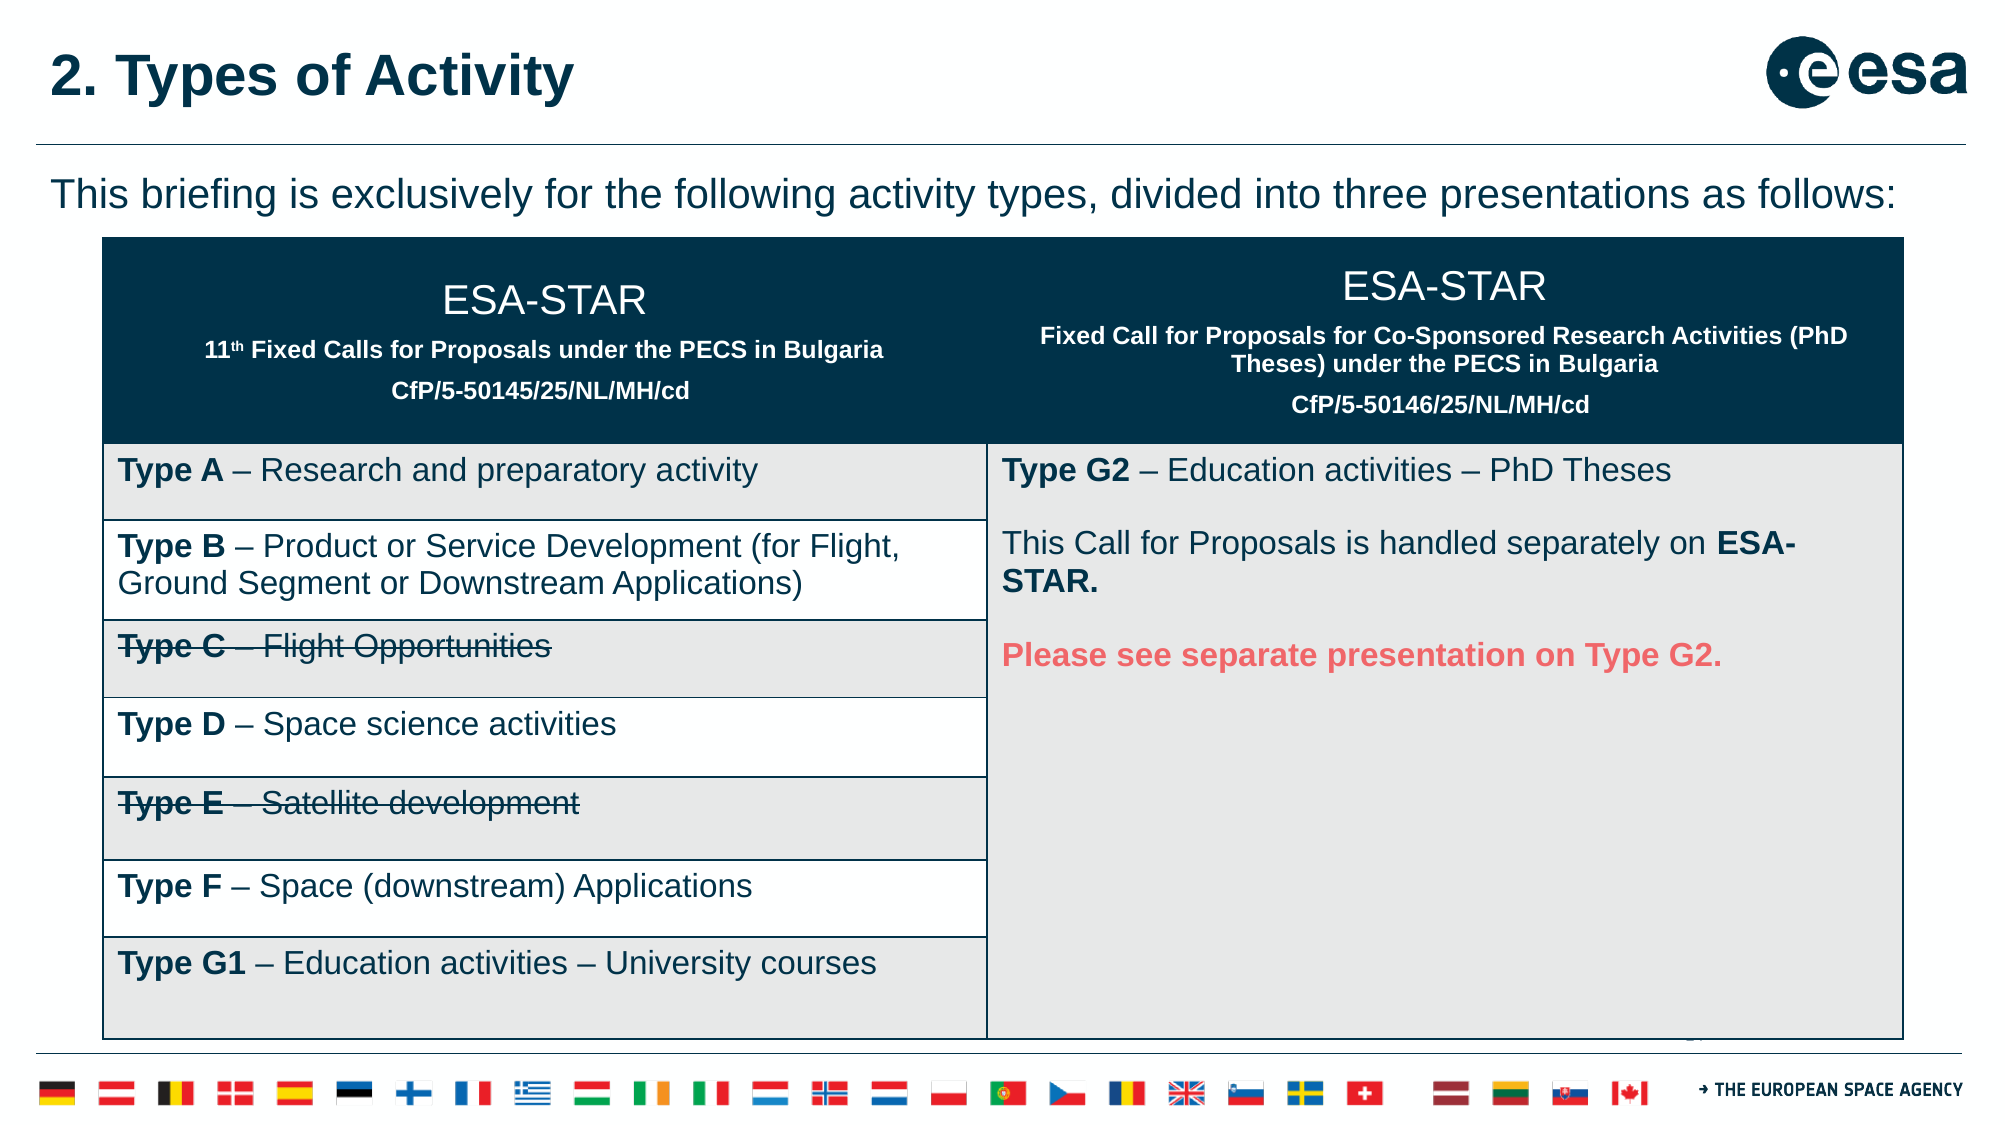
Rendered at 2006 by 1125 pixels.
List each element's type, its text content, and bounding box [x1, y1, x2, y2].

table_cell Type G2 – Education activities – PhD Theses This Call for Proposals is handled separately on ESA-STAR. Please see separate presentation on Type G2. [988, 444, 1902, 1038]
table_cell Type C – Flight Opportunities​ [104, 621, 986, 697]
table_cell Type B – Product or Service Development (for Flight, Ground Segment or Downstream Applications) [104, 521, 986, 619]
table_cell Type E – Satellite development [104, 778, 986, 859]
table_cell Type A – Research and preparatory activity​ [104, 444, 986, 519]
table_cell Type D – Space science activities​ [104, 698, 986, 776]
picture [1696, 1080, 1966, 1098]
picture [1694, 0, 2006, 180]
text_box This briefing is exclusively for the following activity types, divided into three presentations as follows:​ [35, 159, 1965, 225]
table_cell Type F – Space (downstream) Applications [104, 861, 986, 936]
title 2. Types of Activity [35, 28, 1694, 115]
table_cell Type G1 – Education activities – University courses [104, 938, 986, 1038]
picture [0, 1059, 1667, 1125]
table_header ESA-STAR 11th Fixed Calls for Proposals under the PECS in Bulgaria CfP/5-50145/25/NL/MH/cd [104, 239, 986, 443]
table_header ESA-STAR Fixed Call for Proposals for Co-Sponsored Research Activities (PhD Theses) under the PECS in Bulgaria CfP/5-50146/25/NL/MH/cd [988, 239, 1902, 443]
